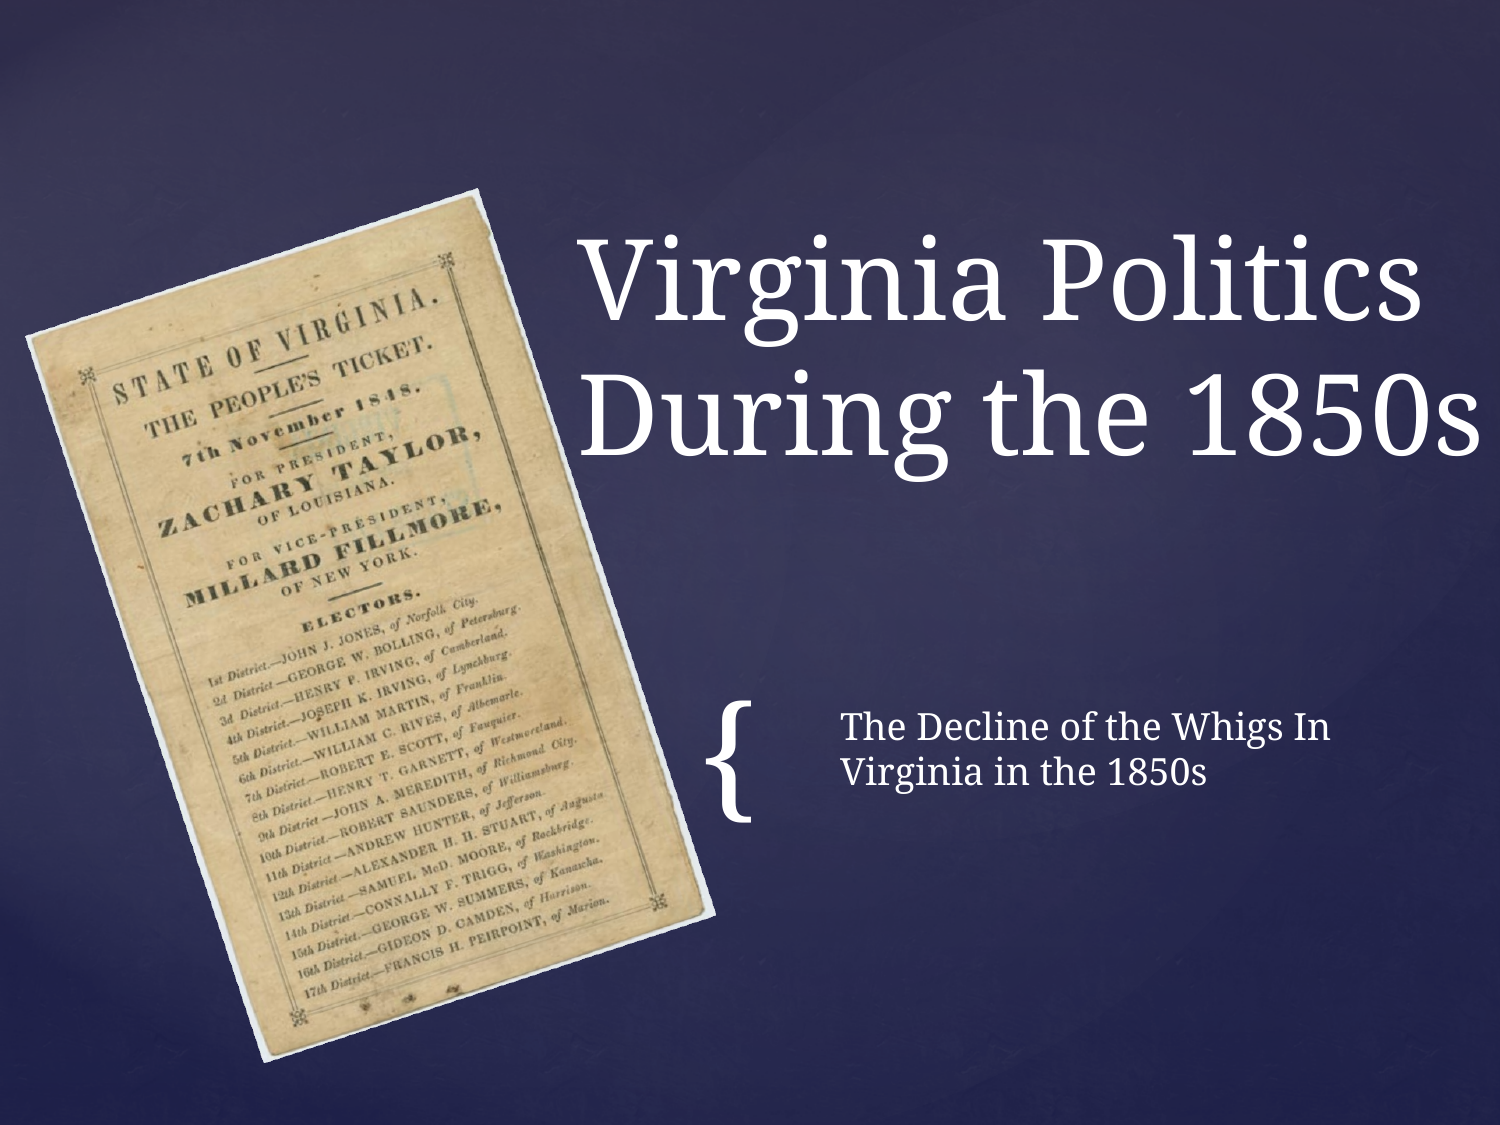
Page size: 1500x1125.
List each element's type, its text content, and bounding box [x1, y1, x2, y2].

picture [26, 189, 715, 1062]
title Virginia Politics During the 1850s [562, 99, 1500, 486]
list The Decline of the Whigs In Virginia in the 1850s [825, 687, 1438, 808]
